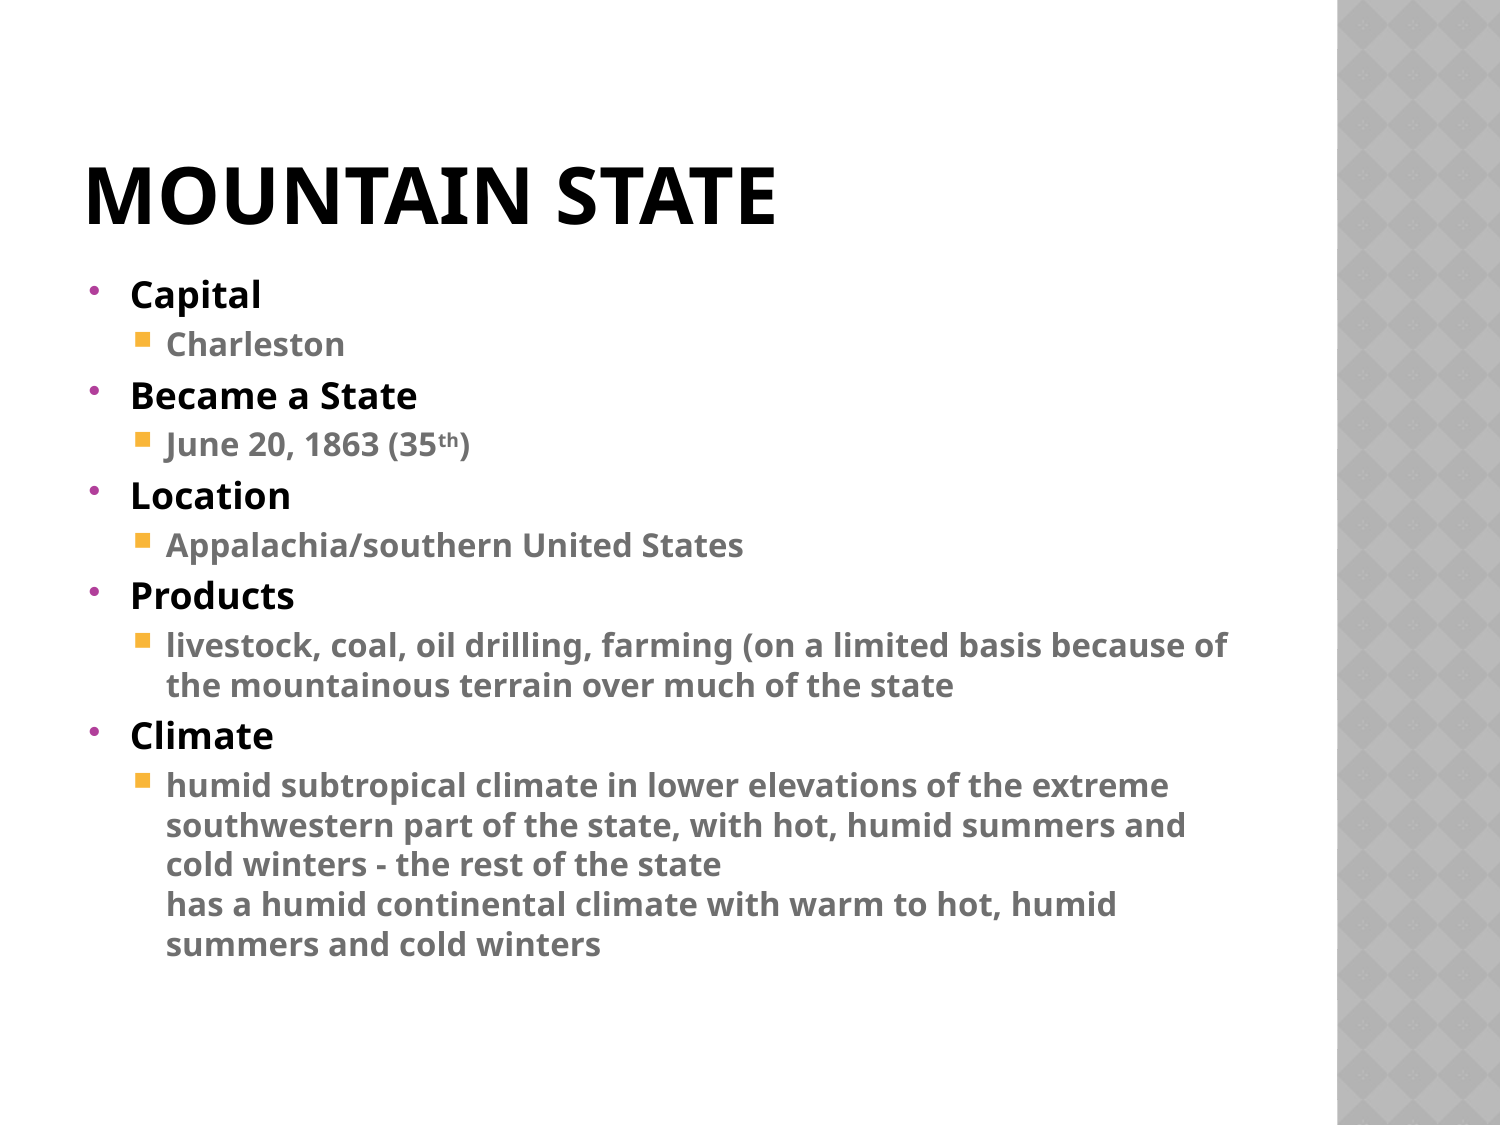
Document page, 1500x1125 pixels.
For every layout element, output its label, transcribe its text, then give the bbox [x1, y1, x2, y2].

list Capital Charleston Became a State June 20, 1863 (35th) Location Appalachia/southern United States Products livestock, coal, oil drilling, farming (on a limited basis because of the mountainous terrain over much of the state Climate humid subtropical climate in lower elevations of the extreme southwestern part of the state, with hot, humid summers and cold winters - the rest of the state has a humid continental climate with warm to hot, humid summers and cold winters [75, 264, 1263, 1059]
title Mountain state [75, 52, 1263, 240]
